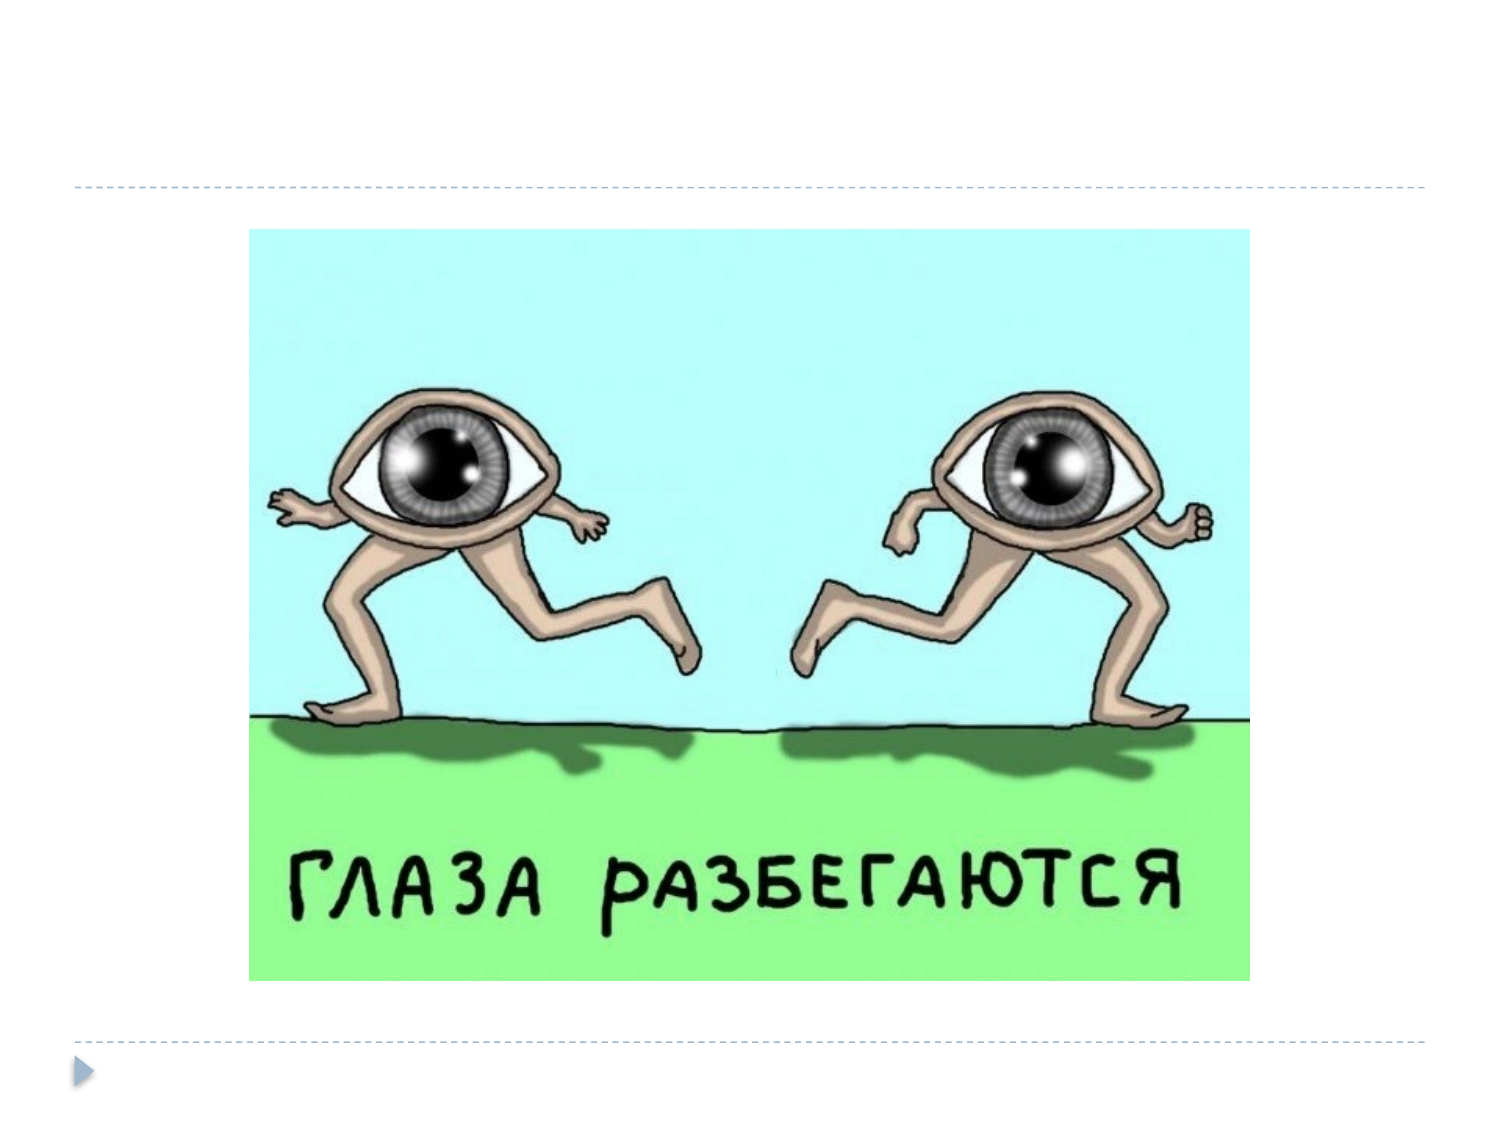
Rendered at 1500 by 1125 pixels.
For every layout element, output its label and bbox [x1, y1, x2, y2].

picture [249, 228, 1251, 981]
